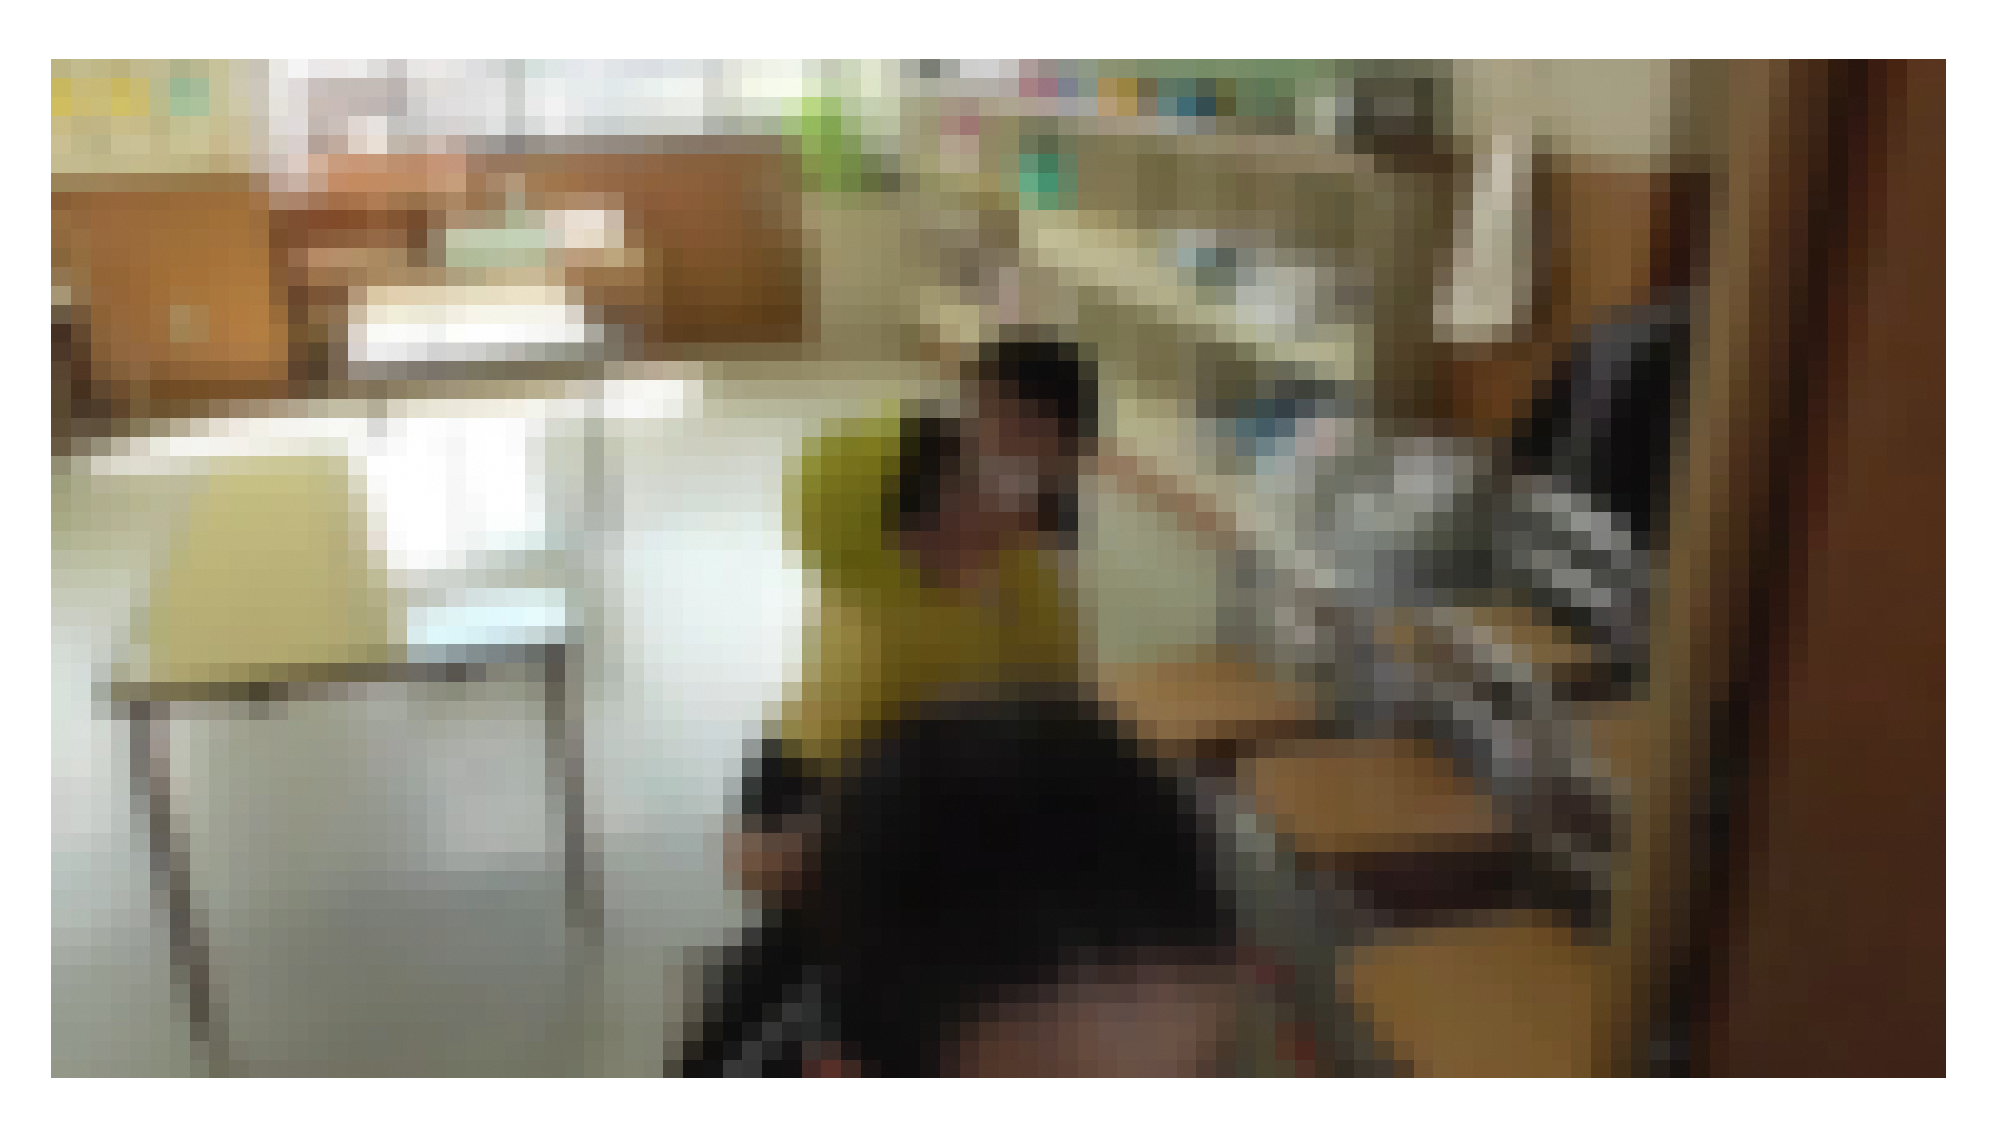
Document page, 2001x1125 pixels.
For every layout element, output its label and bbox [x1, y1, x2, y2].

text_box [51, 59, 1946, 1079]
